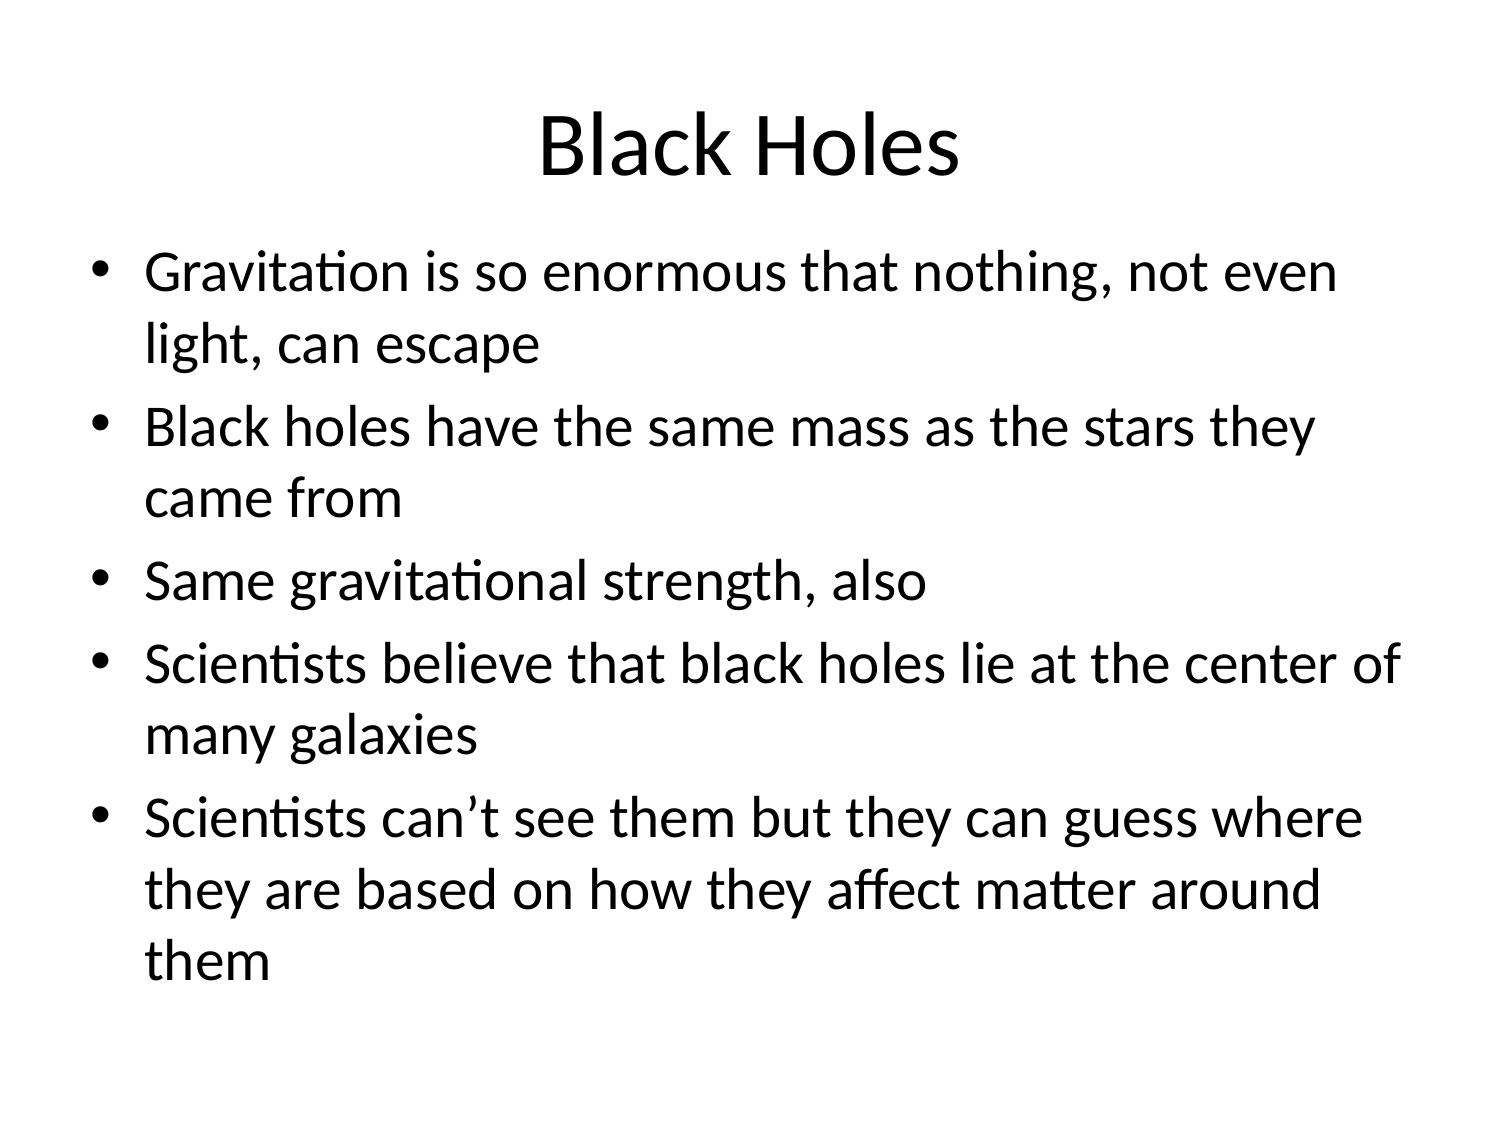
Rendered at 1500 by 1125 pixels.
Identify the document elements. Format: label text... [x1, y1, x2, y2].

list Gravitation is so enormous that nothing, not even light, can escape Black holes have the same mass as the stars they came from Same gravitational strength, also Scientists believe that black holes lie at the center of many galaxies Scientists can’t see them but they can guess where they are based on how they affect matter around them [75, 224, 1425, 1005]
title Black Holes [75, 45, 1425, 224]
